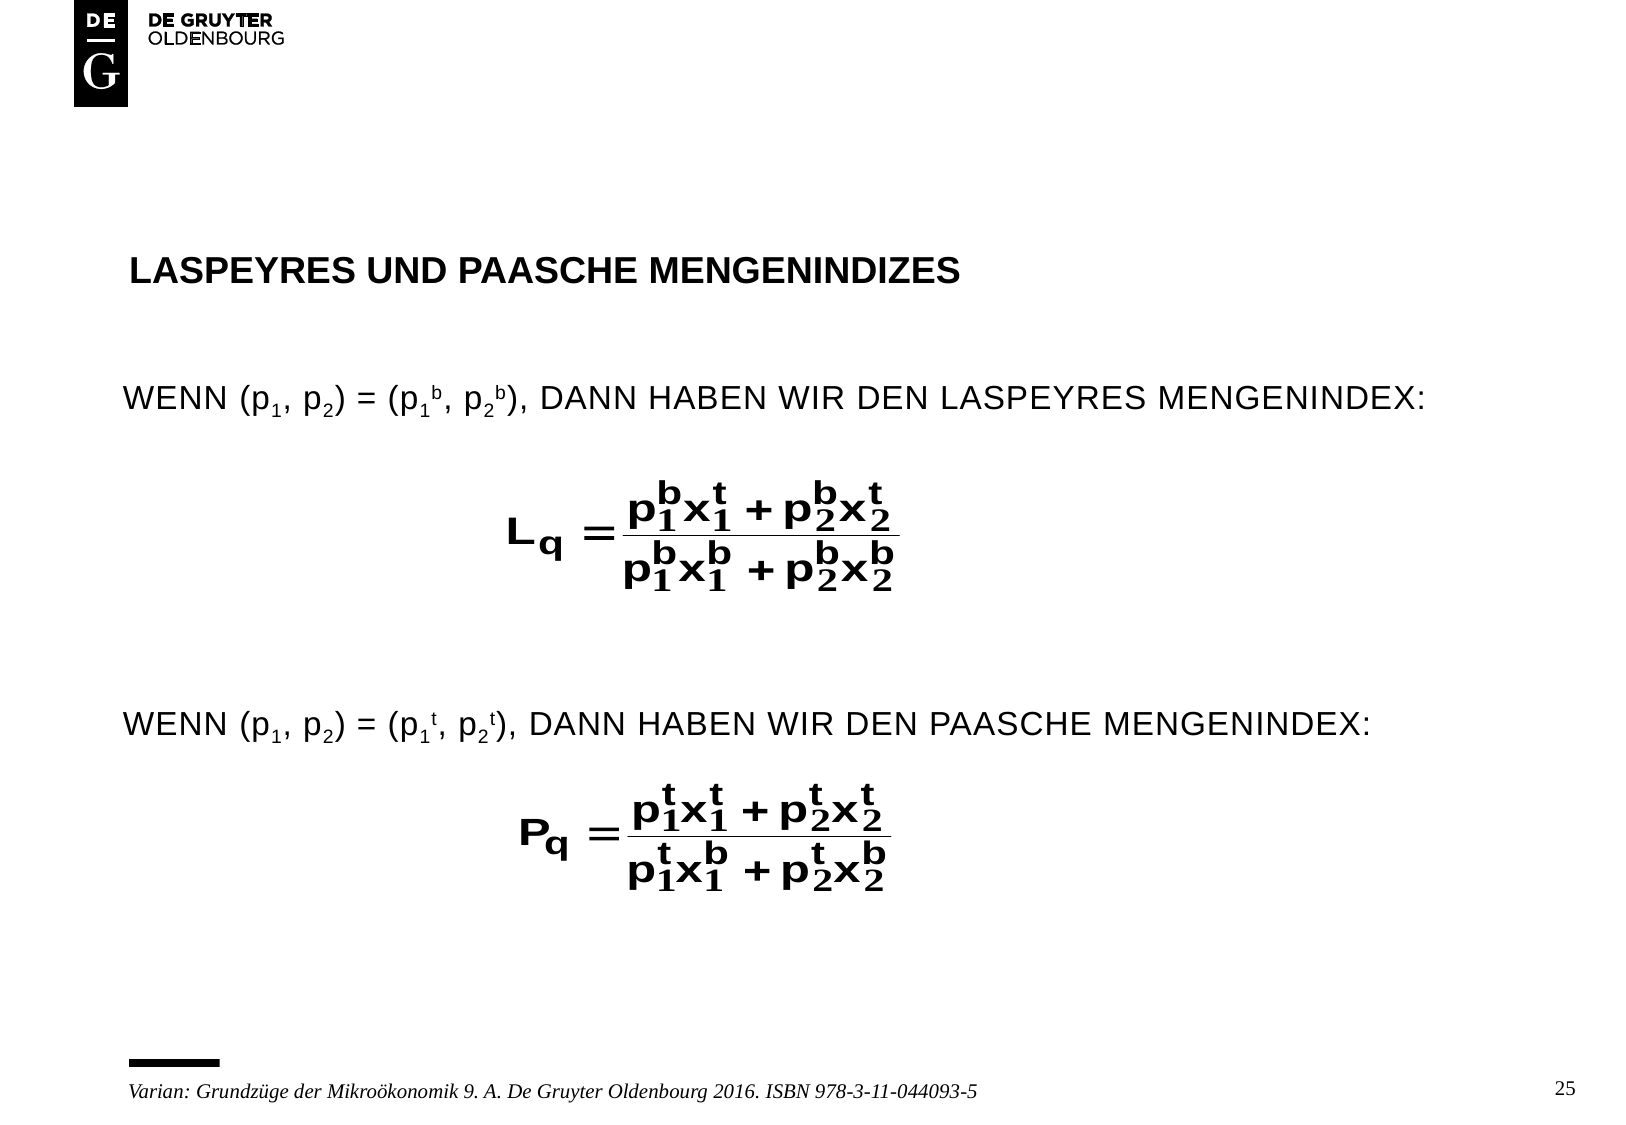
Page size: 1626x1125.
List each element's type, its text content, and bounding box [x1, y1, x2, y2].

slide_number 25 [1554, 1074, 1614, 1104]
title LASPEYRES UND PAASCHE MENGENINDIZES [129, 245, 1556, 328]
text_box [504, 474, 903, 595]
list Wenn (p1, p2) = (p1b, p2b), dann haben wir den laspeyres Mengenindex: Wenn (p1, p2) = (p1t, p2t), dann haben wir den paasche Mengenindex: [123, 353, 1550, 1016]
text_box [517, 775, 896, 895]
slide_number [128, 1077, 1539, 1108]
